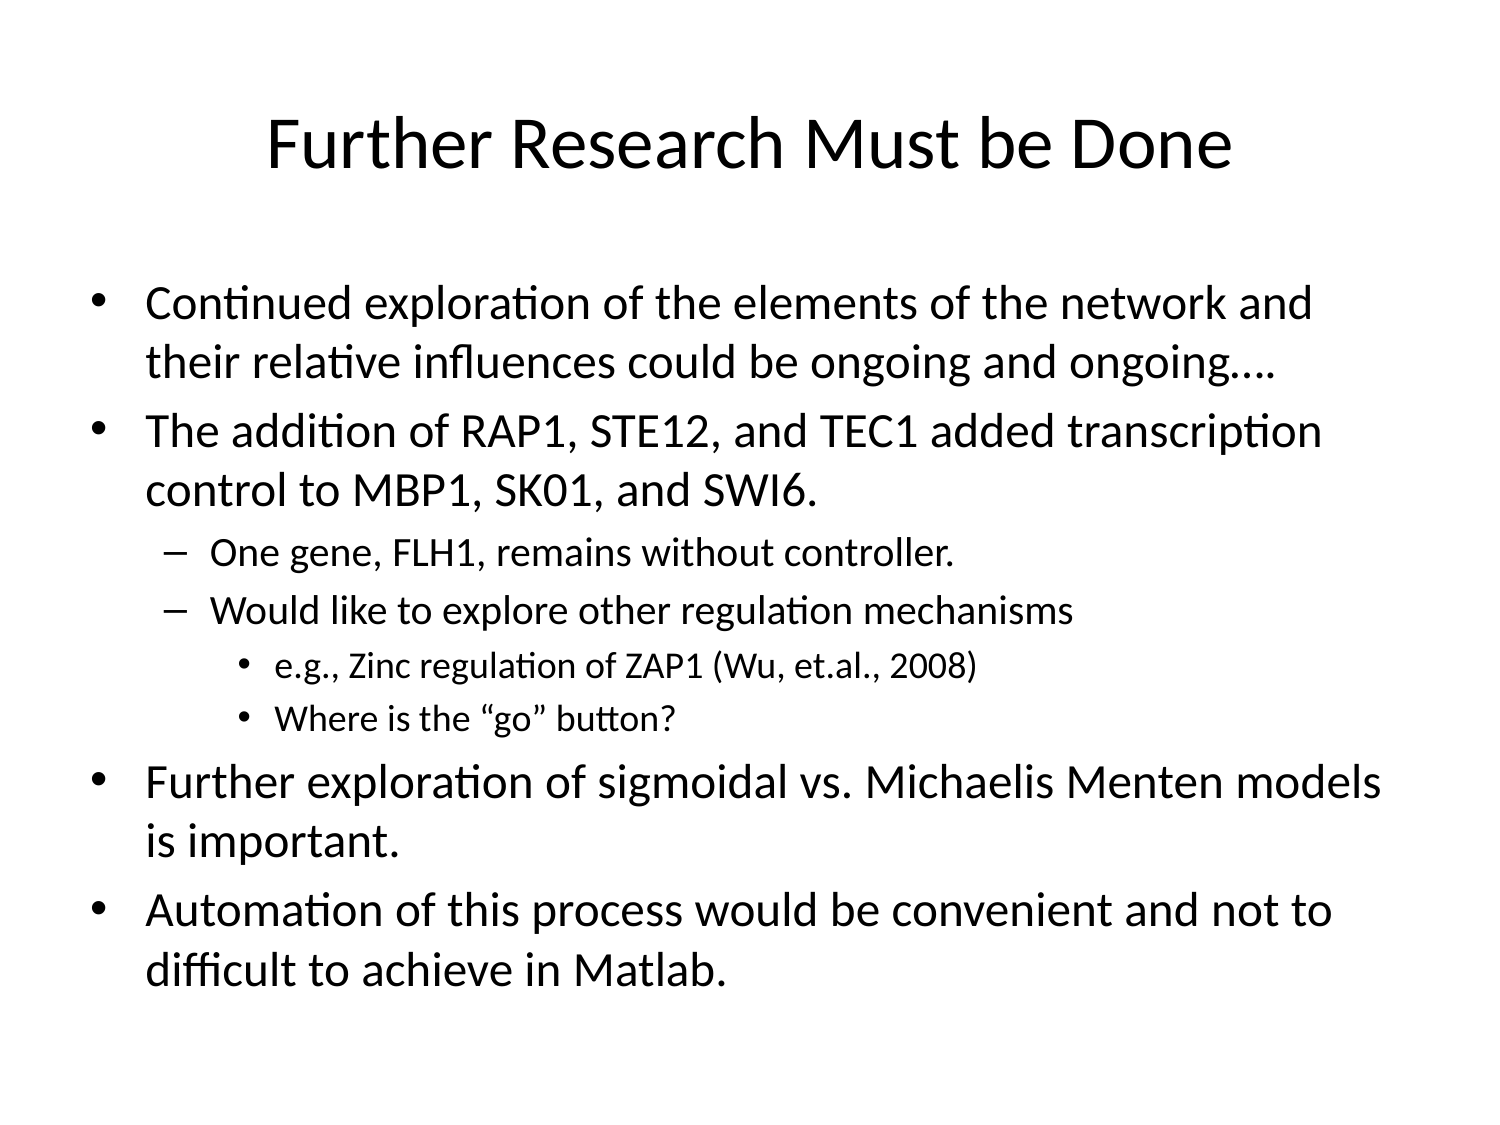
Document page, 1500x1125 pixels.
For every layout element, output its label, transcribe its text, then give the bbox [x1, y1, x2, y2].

list Continued exploration of the elements of the network and their relative influences could be ongoing and ongoing…. The addition of RAP1, STE12, and TEC1 added transcription control to MBP1, SK01, and SWI6. One gene, FLH1, remains without controller. Would like to explore other regulation mechanisms e.g., Zinc regulation of ZAP1 (Wu, et.al., 2008) Where is the “go” button? Further exploration of sigmoidal vs. Michaelis Menten models is important. Automation of this process would be convenient and not to difficult to achieve in Matlab. [75, 262, 1425, 1005]
title Further Research Must be Done [75, 45, 1425, 233]
